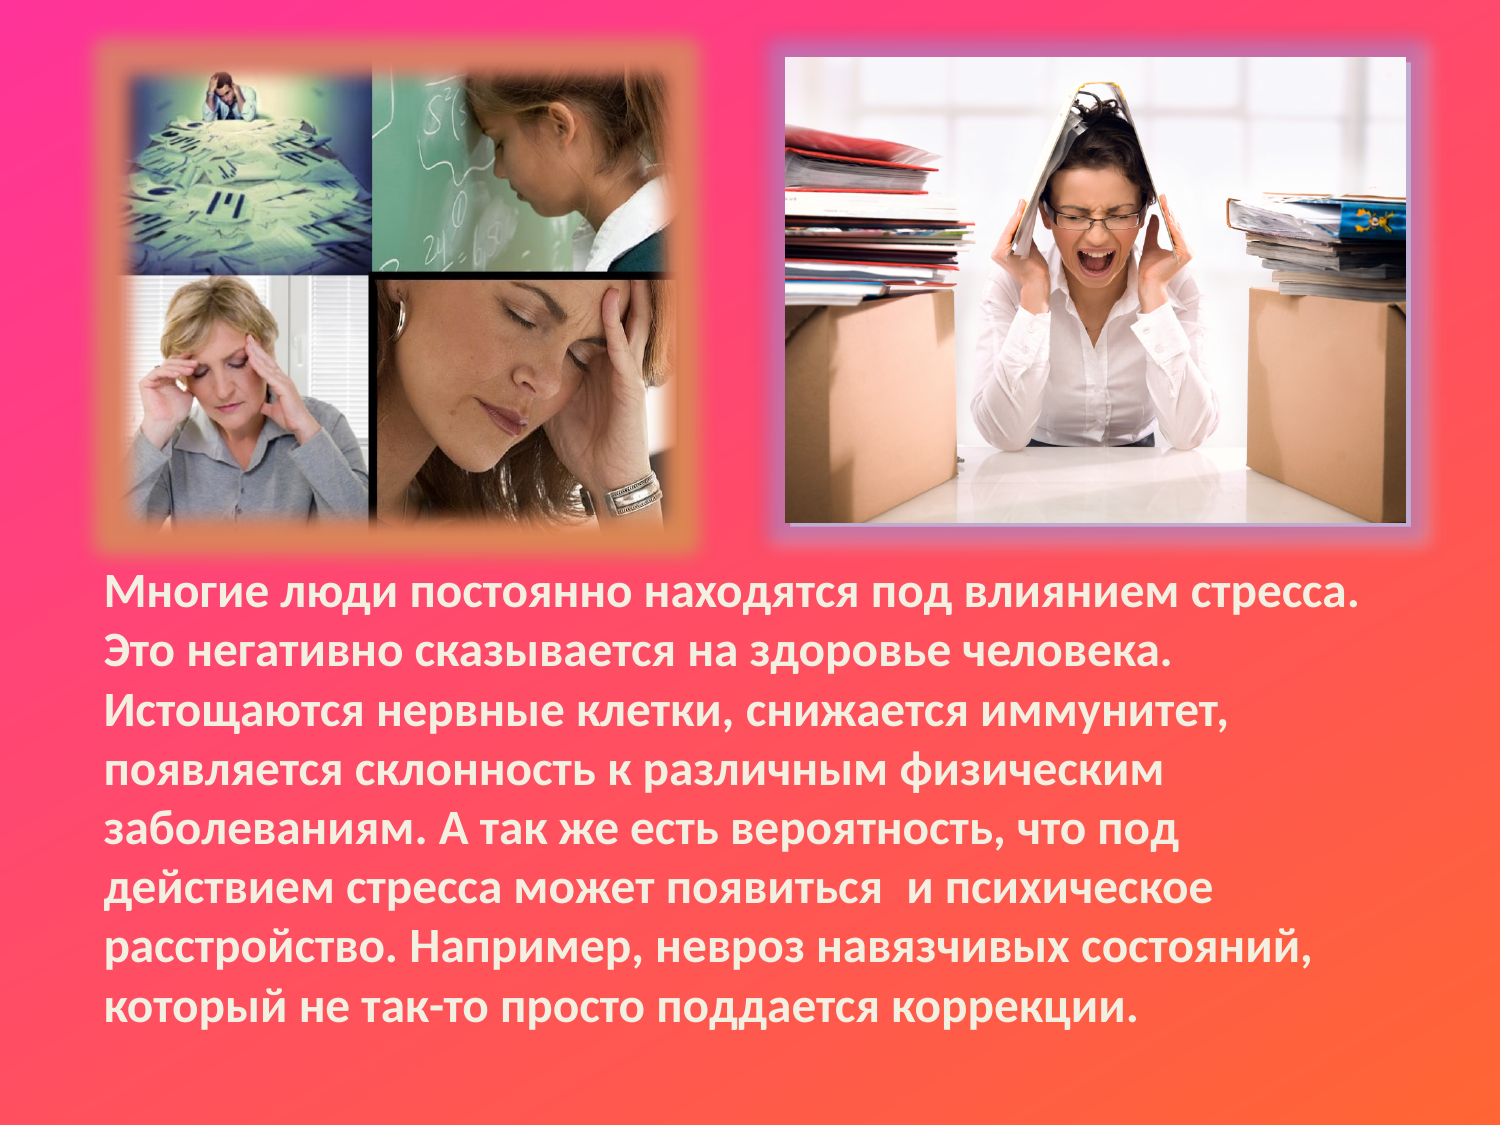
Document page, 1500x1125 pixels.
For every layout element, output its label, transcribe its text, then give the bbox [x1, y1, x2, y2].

picture [785, 57, 1406, 523]
picture [111, 57, 682, 538]
list Многие люди постоянно находятся под влиянием стресса. Это негативно сказывается на здоровье человека. Истощаются нервные клетки, снижается иммунитет, появляется склонность к различным физическим заболеваниям. А так же есть вероятность, что под действием стресса может появиться и психическое расстройство. Например, невроз навязчивых состояний, который не так-то просто поддается коррекции. [88, 550, 1436, 1106]
